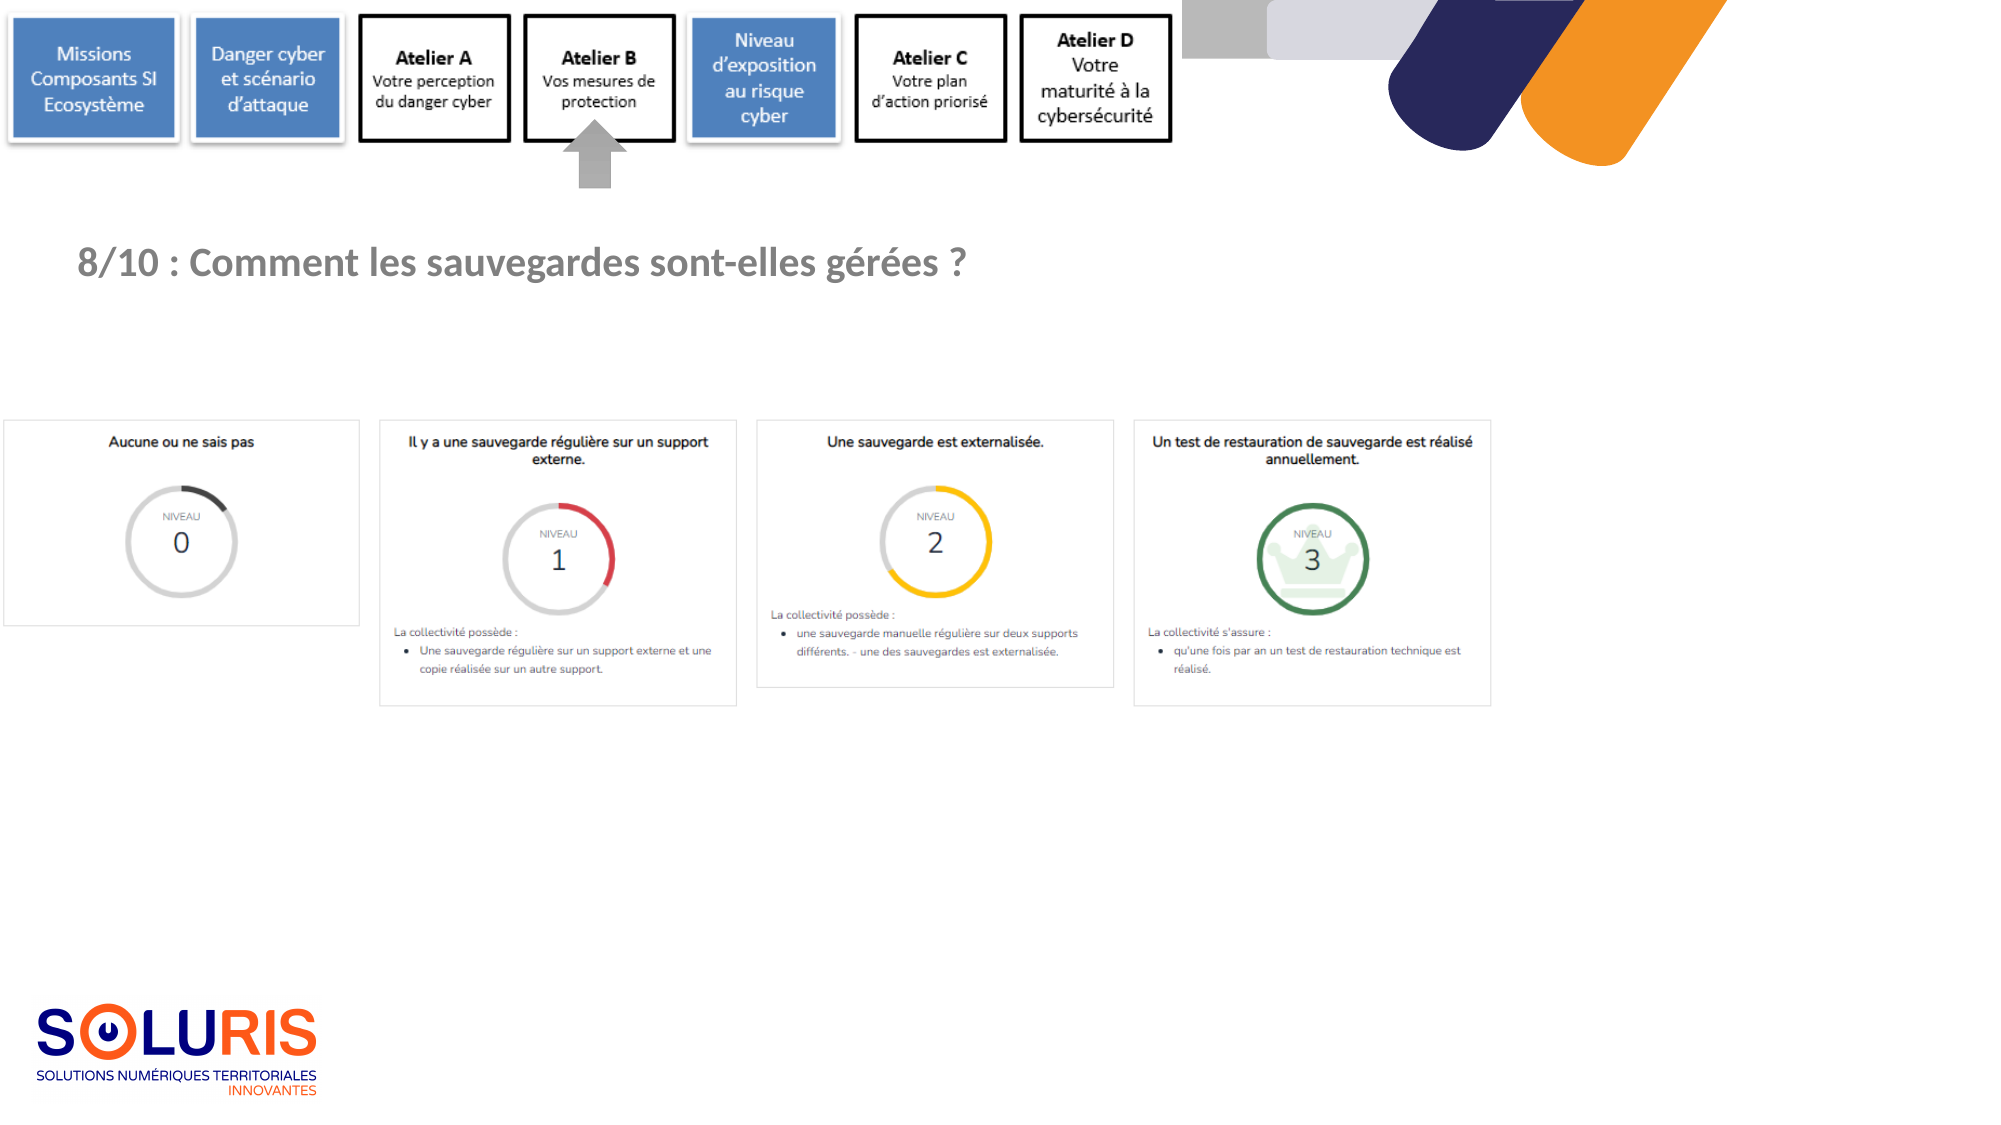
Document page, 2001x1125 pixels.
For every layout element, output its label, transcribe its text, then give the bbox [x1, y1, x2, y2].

picture [0, 411, 1500, 714]
text_box 8/10 : Comment les sauvegardes sont-elles gérées ? [62, 227, 1426, 293]
picture [0, 0, 1182, 154]
picture [30, 995, 322, 1105]
text_box [578, 154, 611, 189]
